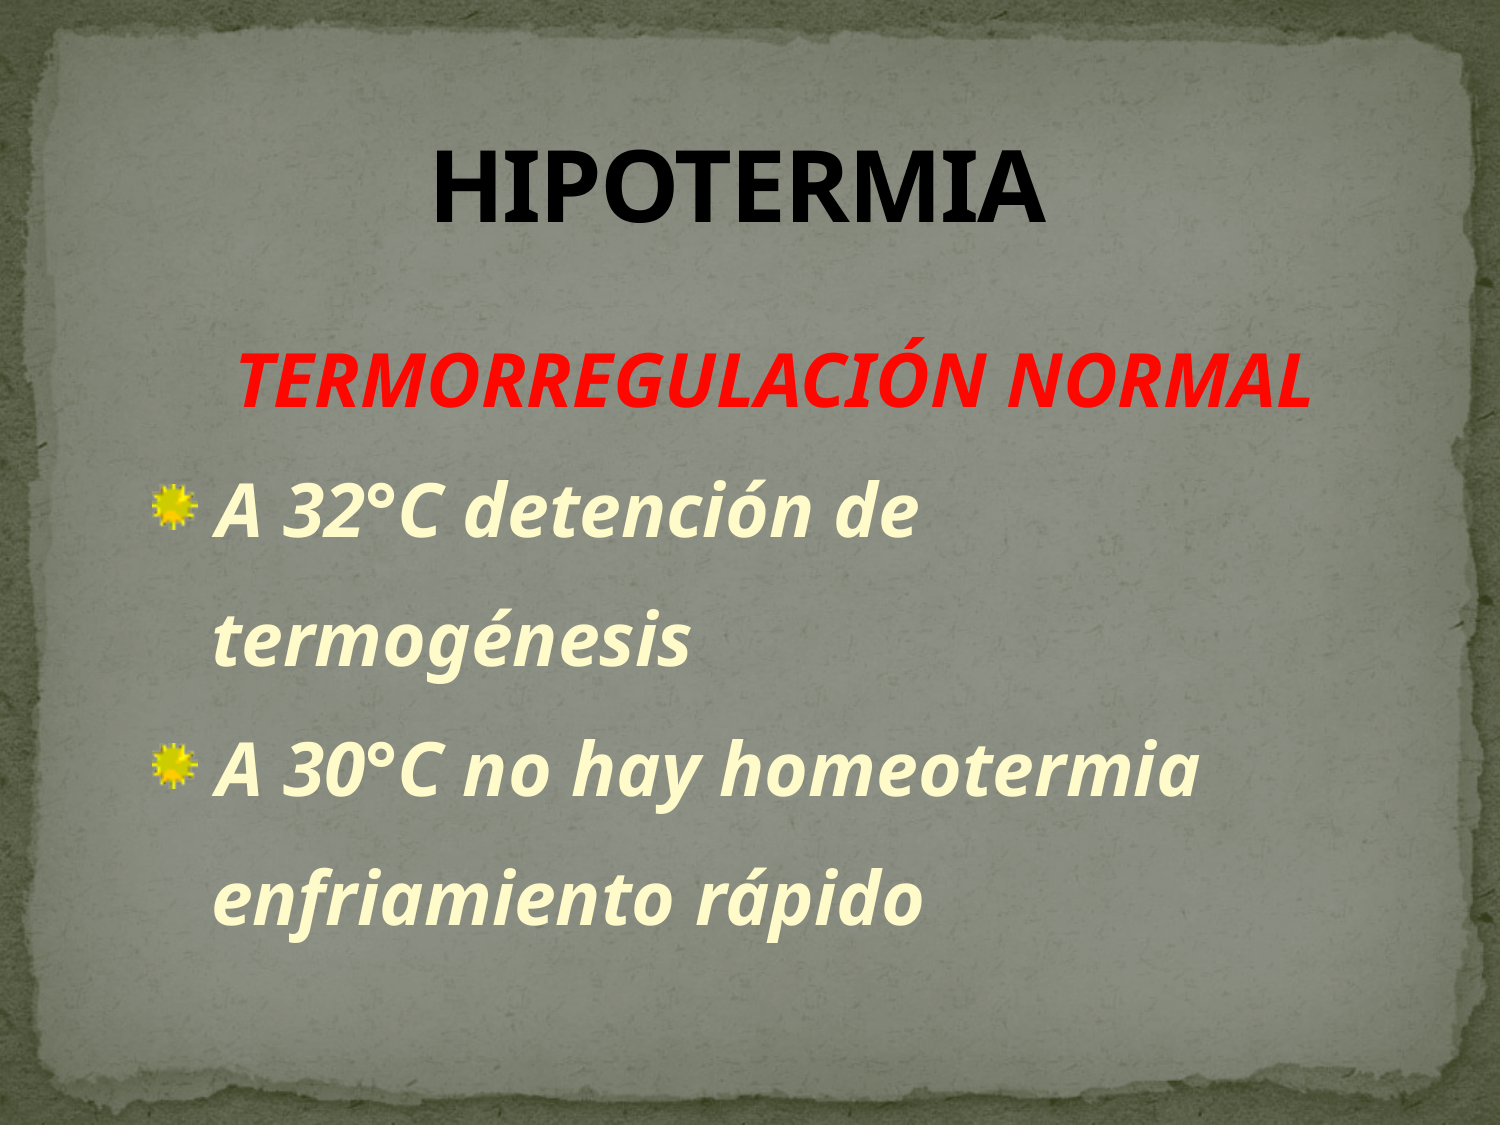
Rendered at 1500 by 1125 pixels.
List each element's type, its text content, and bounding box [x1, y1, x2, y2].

picture [152, 743, 198, 789]
picture [152, 484, 198, 530]
title HIPOTERMIA [99, 62, 1375, 250]
list TERMORREGULACIÓN NORMAL A 32°C detención de termogénesis A 30°C no hay homeotermia enfriamiento rápido [137, 324, 1413, 1001]
